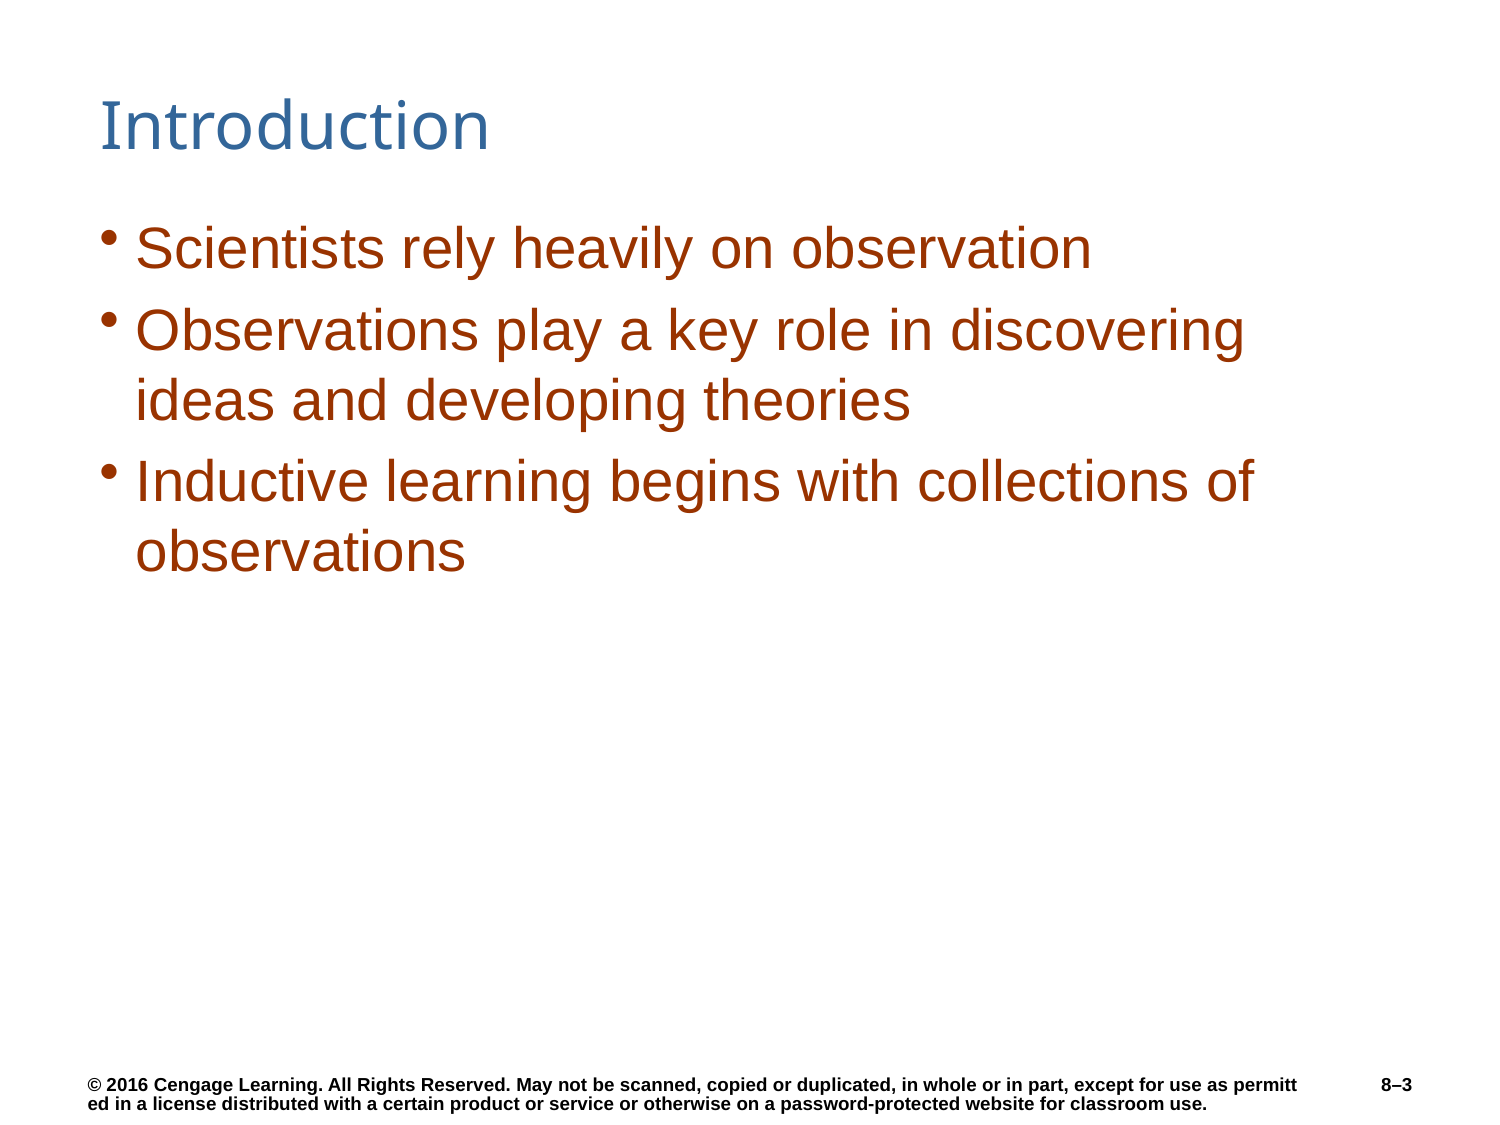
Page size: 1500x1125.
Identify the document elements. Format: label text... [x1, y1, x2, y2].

footer © 2016 Cengage Learning. All Rights Reserved. May not be scanned, copied or duplicated, in whole or in part, except for use as permitted in a license distributed with a certain product or service or otherwise on a password-protected website for classroom use. [87, 1057, 1050, 1103]
list Scientists rely heavily on observation Observations play a key role in discovering ideas and developing theories Inductive learning begins with collections of observations [84, 202, 1414, 1013]
slide_number 8–3 [1050, 1042, 1413, 1103]
title Introduction [85, 75, 1411, 171]
